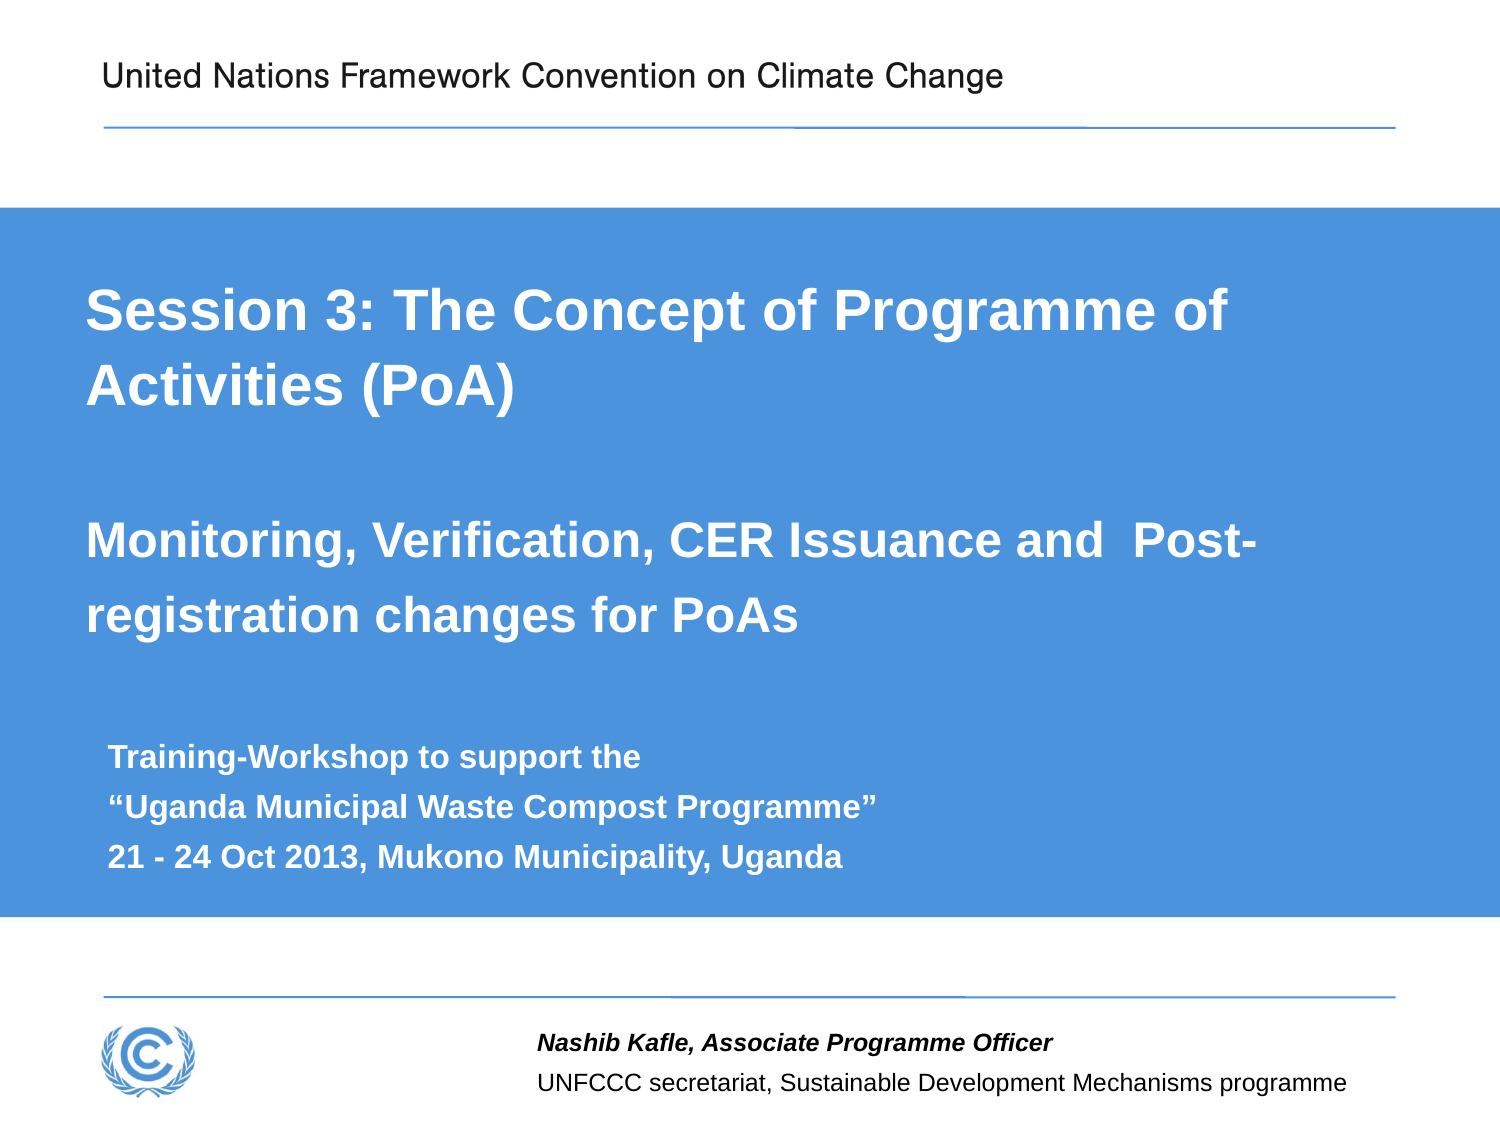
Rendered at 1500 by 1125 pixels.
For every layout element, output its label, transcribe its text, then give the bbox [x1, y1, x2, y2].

title Session 3: The Concept of Programme of Activities (PoA) Monitoring, Verification, CER Issuance and Post-registration changes for PoAs [85, 444, 1415, 642]
picture [94, 50, 1386, 103]
slide_number UNFCCC secretariat, Sustainable Development Mechanisms programme [536, 1067, 1396, 1097]
footer Nashib Kafle, Associate Programme Officer [536, 1027, 1396, 1057]
picture [101, 1001, 209, 1108]
subtitle Training-Workshop to support the “Uganda Municipal Waste Compost Programme” 21 - 24 Oct 2013, Mukono Municipality, Uganda [107, 724, 1401, 895]
